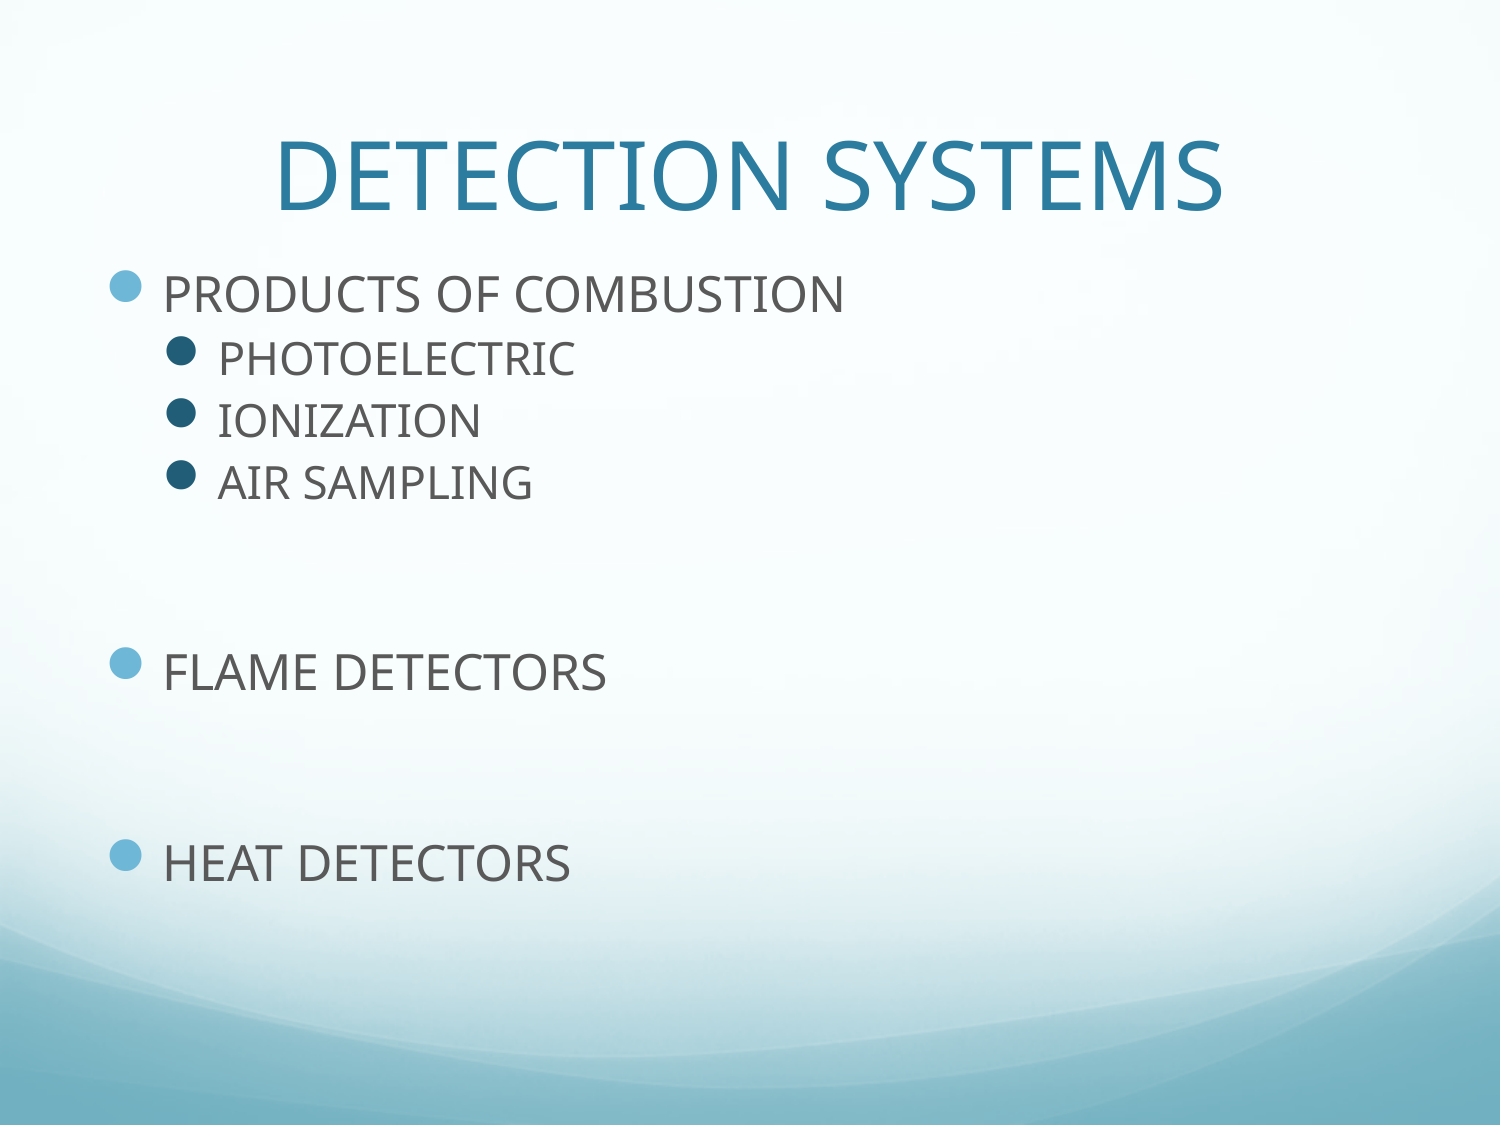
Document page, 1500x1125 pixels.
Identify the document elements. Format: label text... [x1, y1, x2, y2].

list PRODUCTS OF COMBUSTION PHOTOELECTRIC IONIZATION AIR SAMPLING FLAME DETECTORS HEAT DETECTORS [90, 262, 1410, 975]
title DETECTION SYSTEMS [90, 17, 1410, 237]
